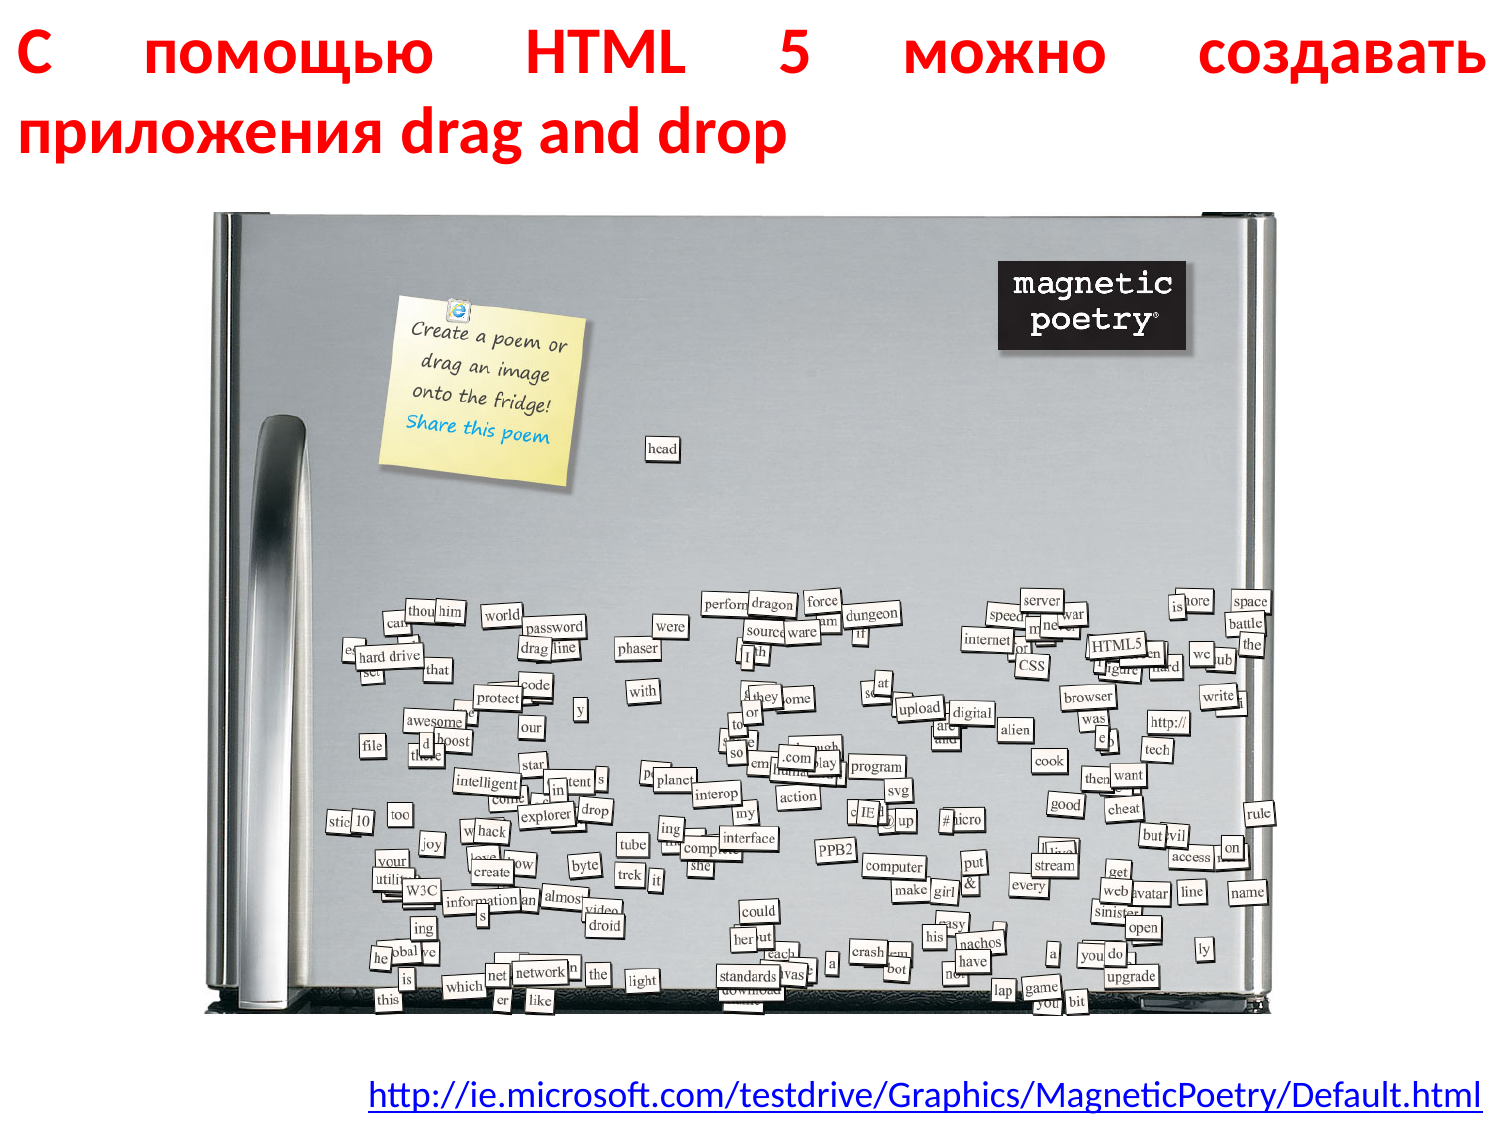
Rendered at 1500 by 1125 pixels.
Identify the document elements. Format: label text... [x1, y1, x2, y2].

text_box С помощью HTML 5 можно создавать приложения drag and drop [2, 0, 1500, 175]
picture [202, 212, 1279, 1017]
text_box http://ie.microsoft.com/testdrive/Graphics/MagneticPoetry/Default.html [353, 1063, 1498, 1123]
